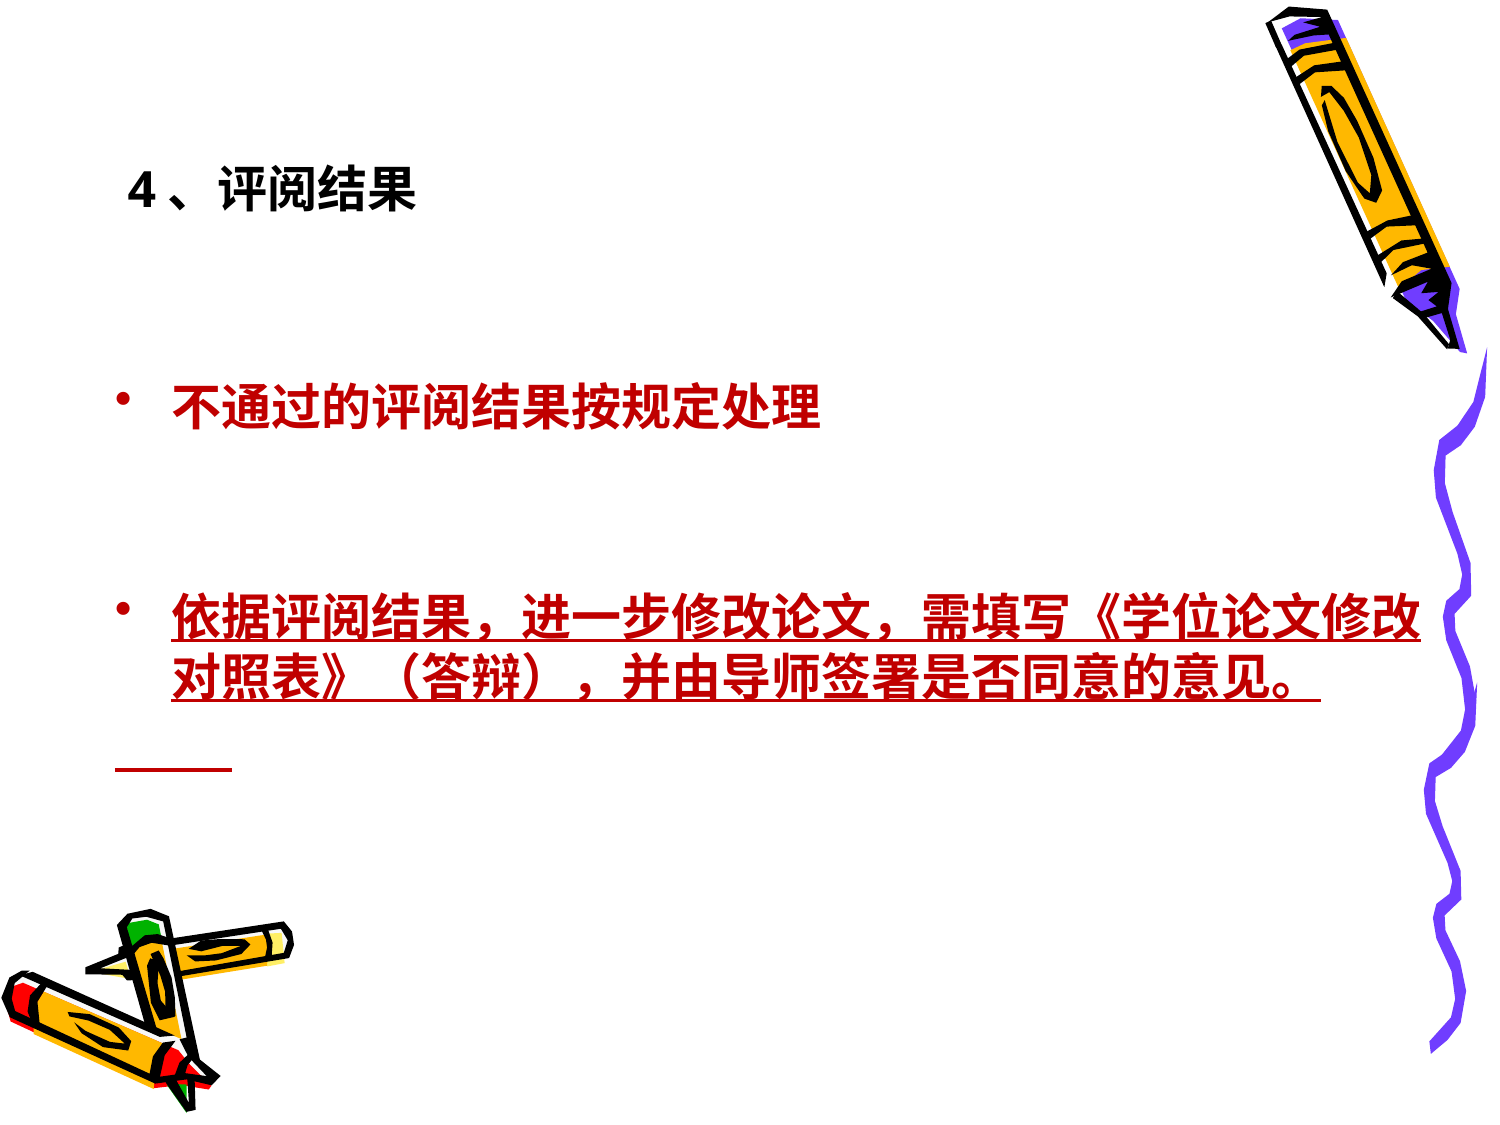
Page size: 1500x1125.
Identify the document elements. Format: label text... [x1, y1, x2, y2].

list 不通过的评阅结果按规定处理 依据评阅结果，进一步修改论文，需填写《学位论文修改对照表》（答辩），并由导师签署是否同意的意见。 [99, 287, 1451, 979]
title 4、评阅结果 [112, 24, 1201, 226]
